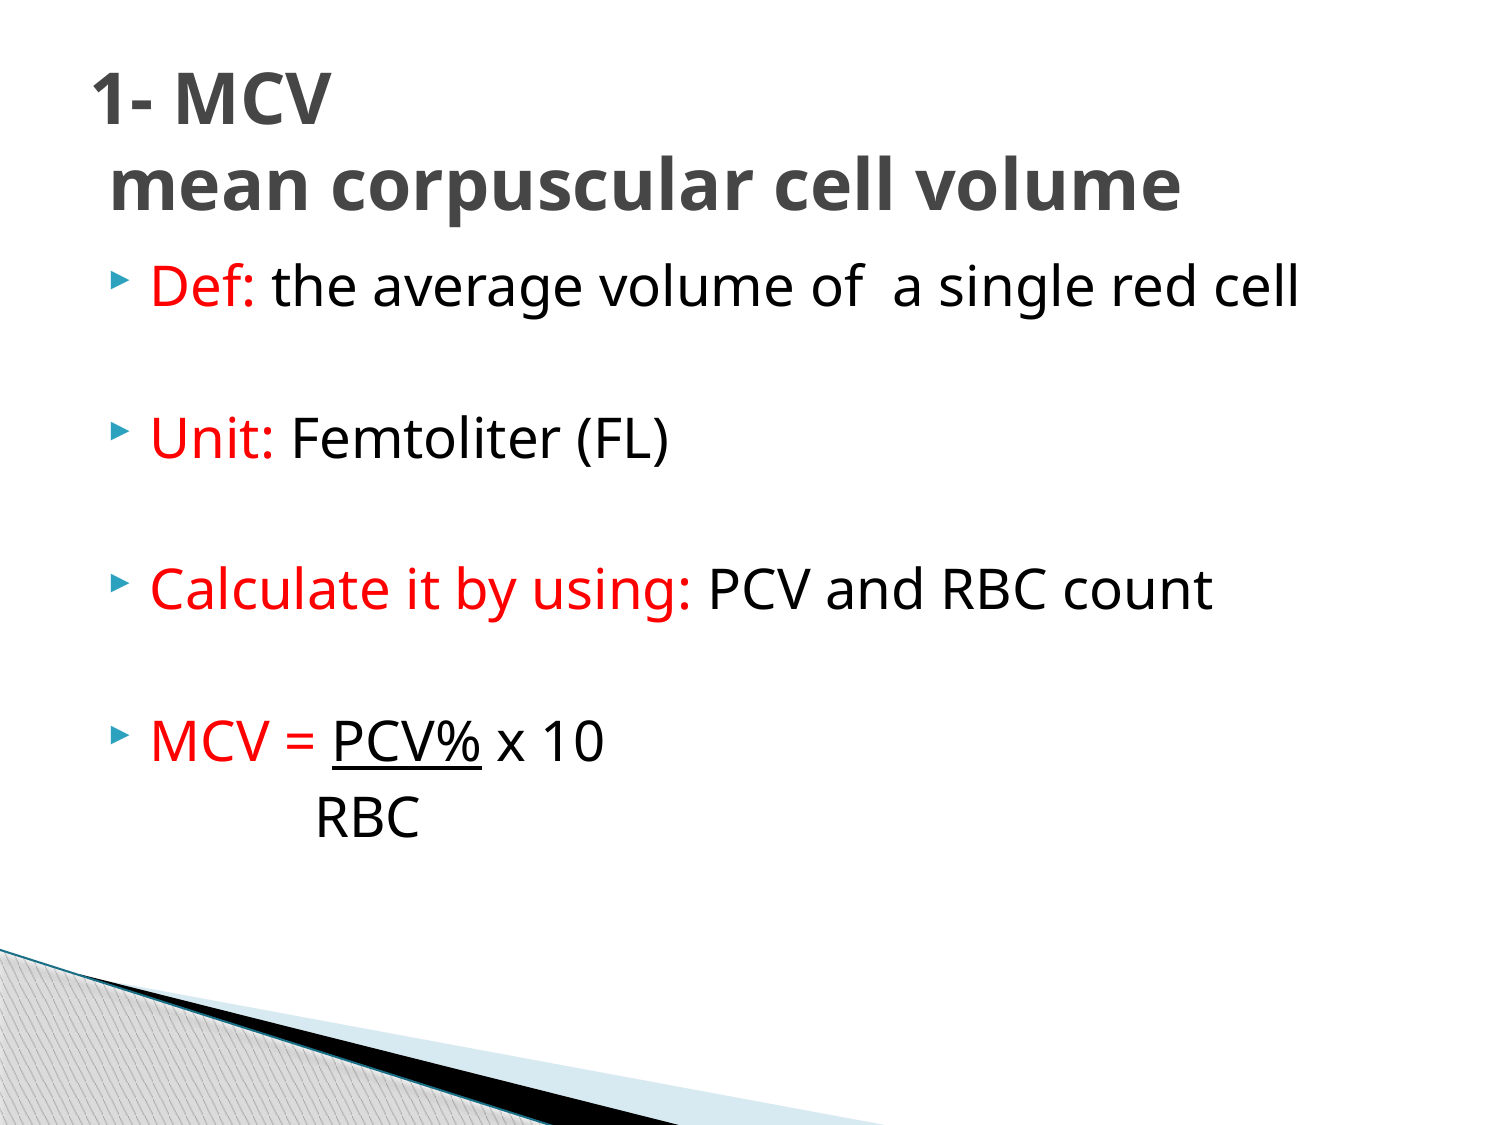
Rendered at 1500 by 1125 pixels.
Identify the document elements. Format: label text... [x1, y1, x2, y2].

list Def: the average volume of a single red cell Unit: Femtoliter (FL) Calculate it by using: PCV and RBC count MCV = PCV% x 10 RBC [75, 243, 1425, 986]
title 1- MCV mean corpuscular cell volume [75, 45, 1425, 233]
